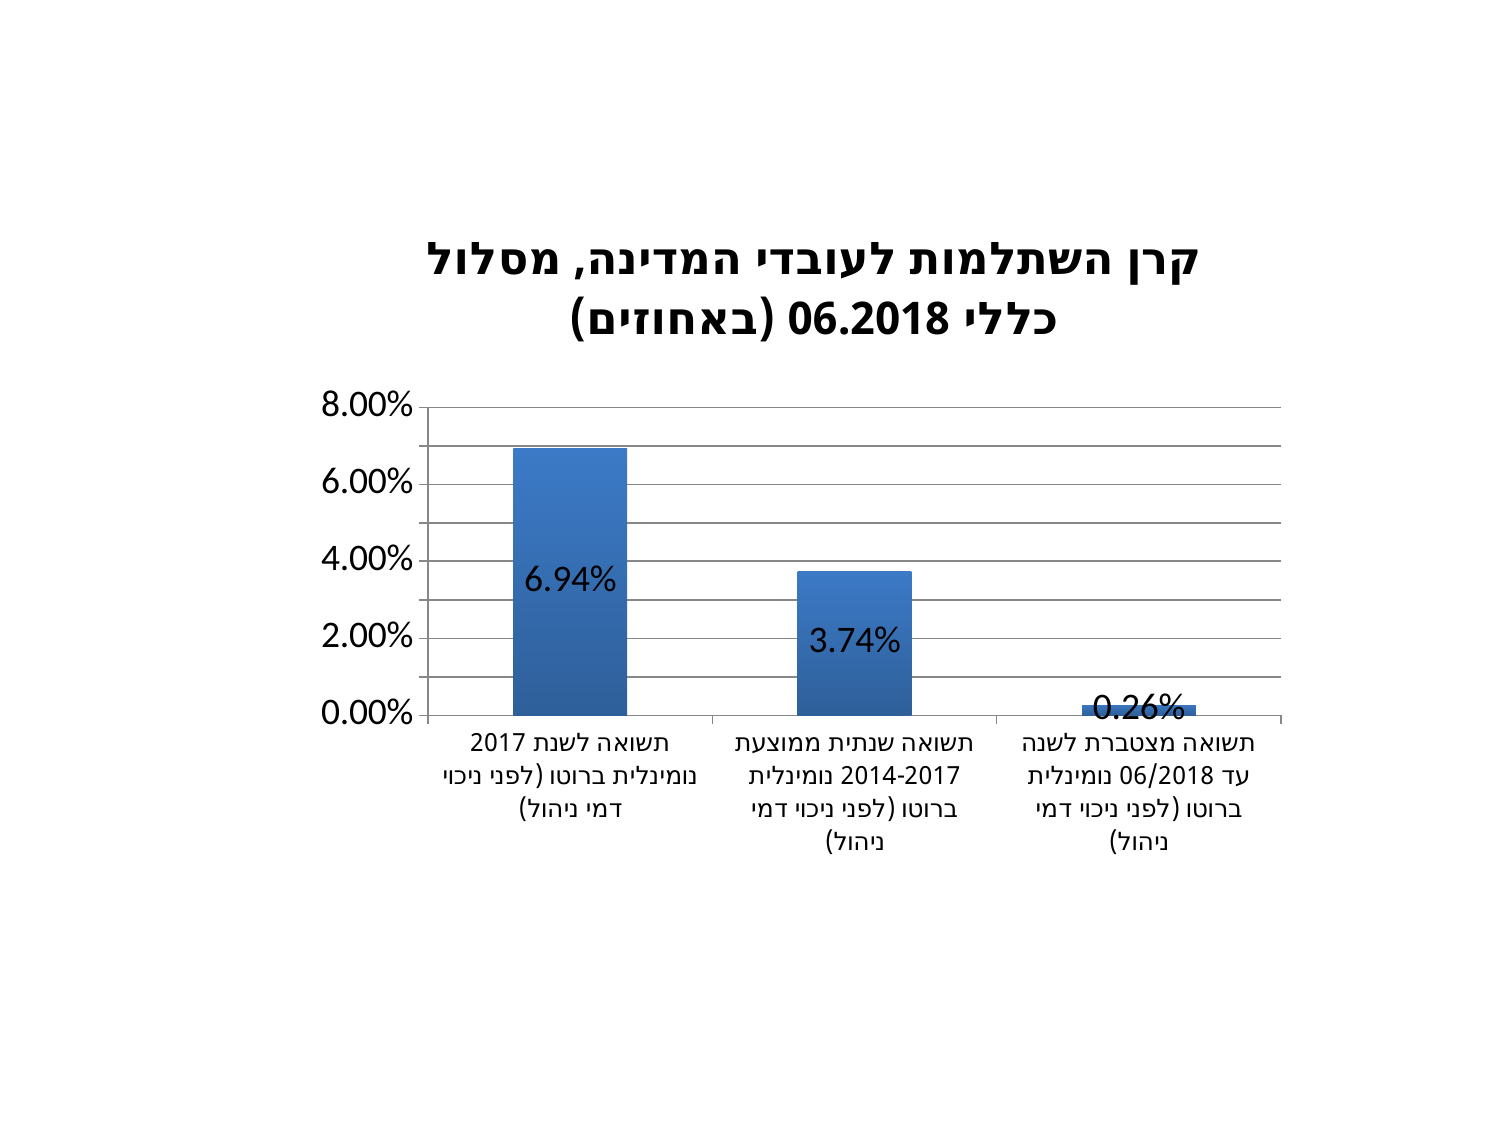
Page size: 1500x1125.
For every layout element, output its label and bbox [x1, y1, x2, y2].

chart [300, 207, 1302, 875]
